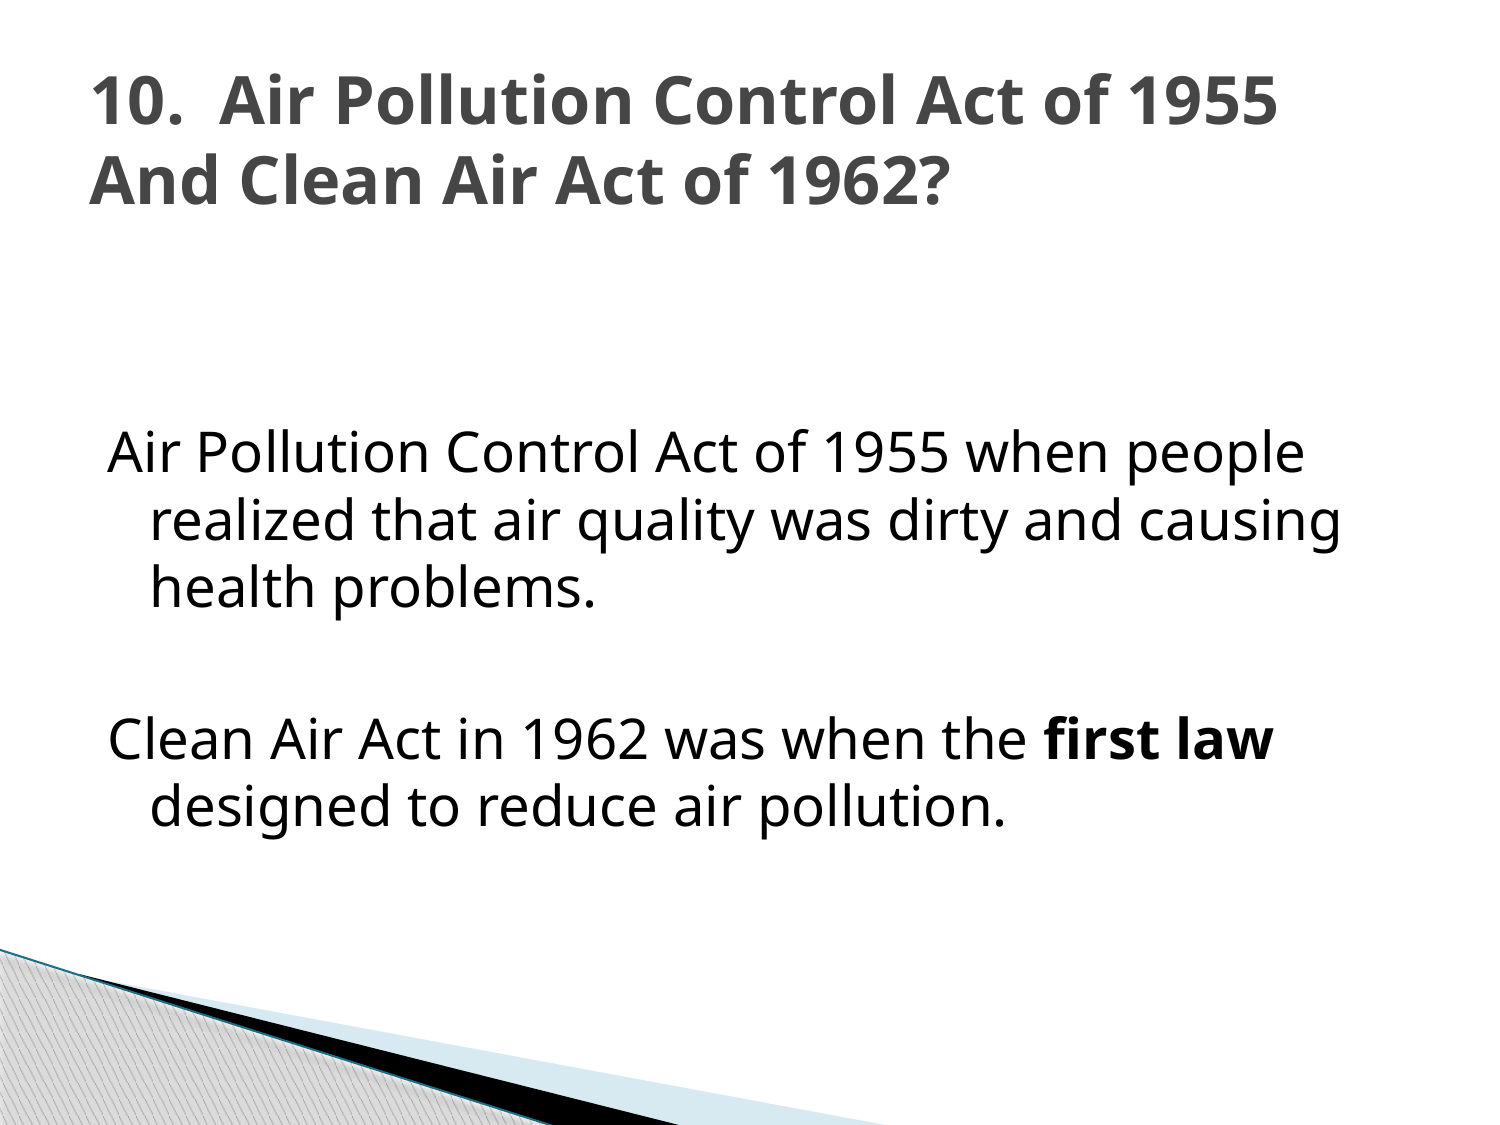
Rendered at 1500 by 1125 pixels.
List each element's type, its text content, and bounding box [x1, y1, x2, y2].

list Air Pollution Control Act of 1955 when people realized that air quality was dirty and causing health problems. Clean Air Act in 1962 was when the first law designed to reduce air pollution. [75, 409, 1425, 986]
title 10. Air Pollution Control Act of 1955 And Clean Air Act of 1962? [75, 45, 1425, 310]
